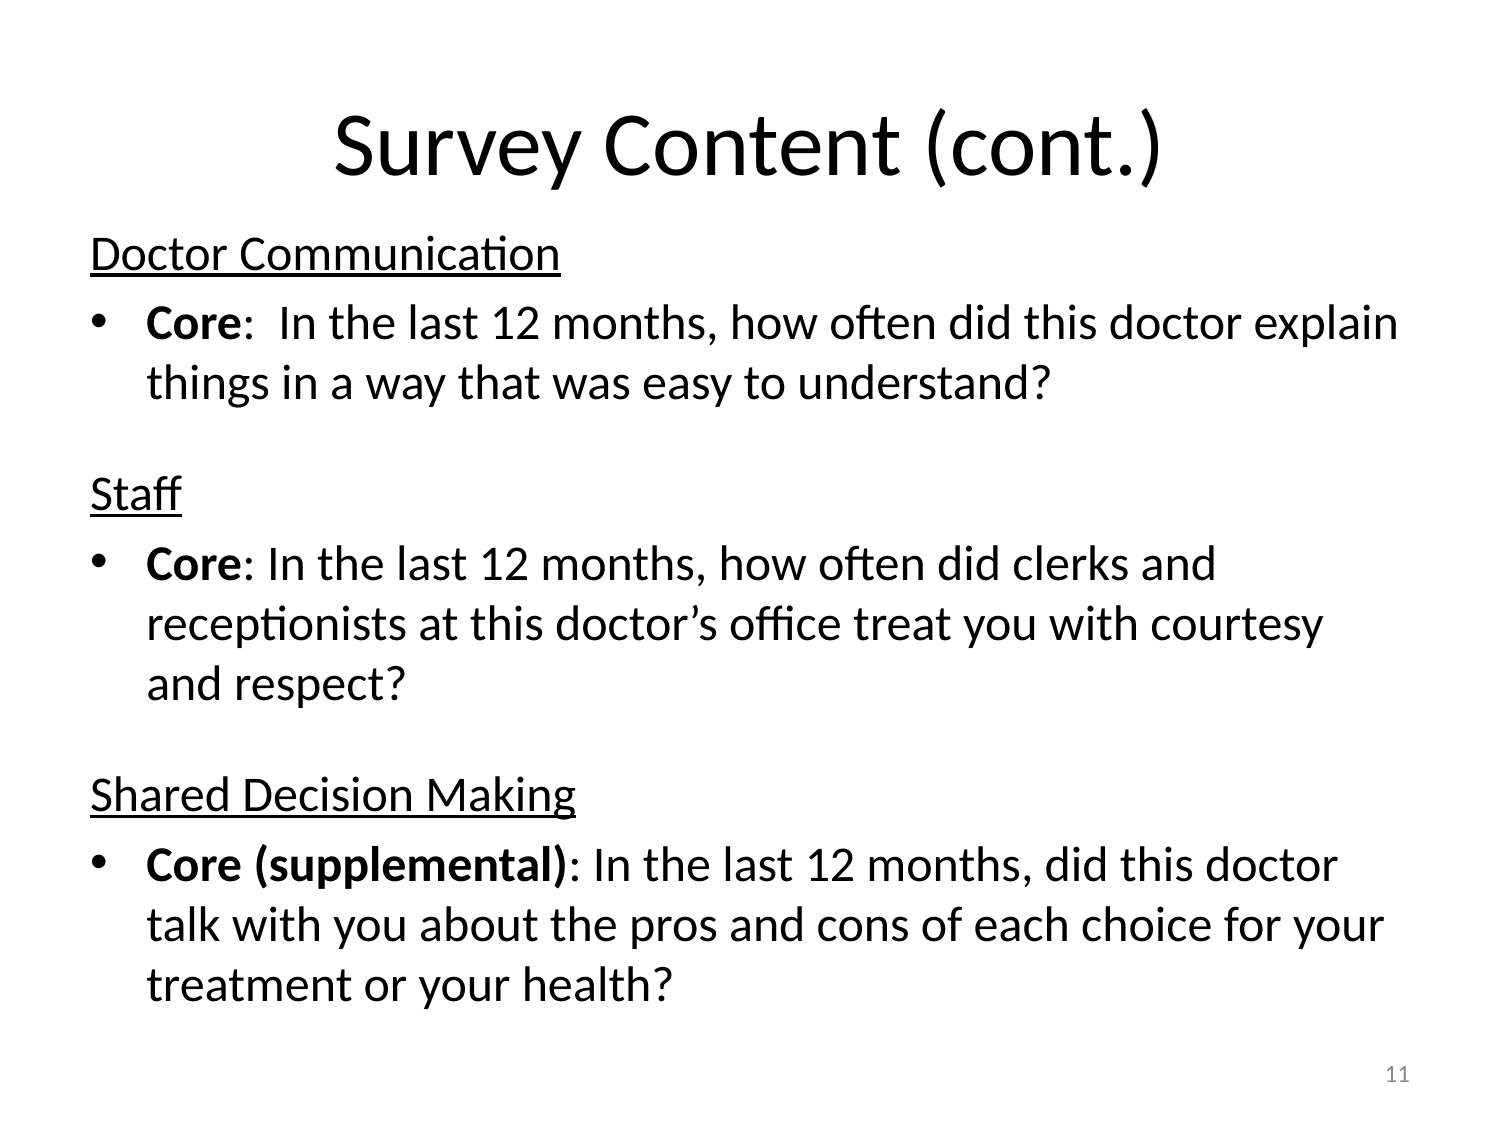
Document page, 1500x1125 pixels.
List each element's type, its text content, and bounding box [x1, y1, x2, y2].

title Survey Content (cont.) [75, 45, 1425, 212]
slide_number 11 [1074, 1042, 1425, 1103]
list Doctor Communication Core: In the last 12 months, how often did this doctor explain things in a way that was easy to understand? Staff Core: In the last 12 months, how often did clerks and receptionists at this doctor’s office treat you with courtesy and respect? Shared Decision Making Core (supplemental): In the last 12 months, did this doctor talk with you about the pros and cons of each choice for your treatment or your health? [75, 212, 1425, 1013]
